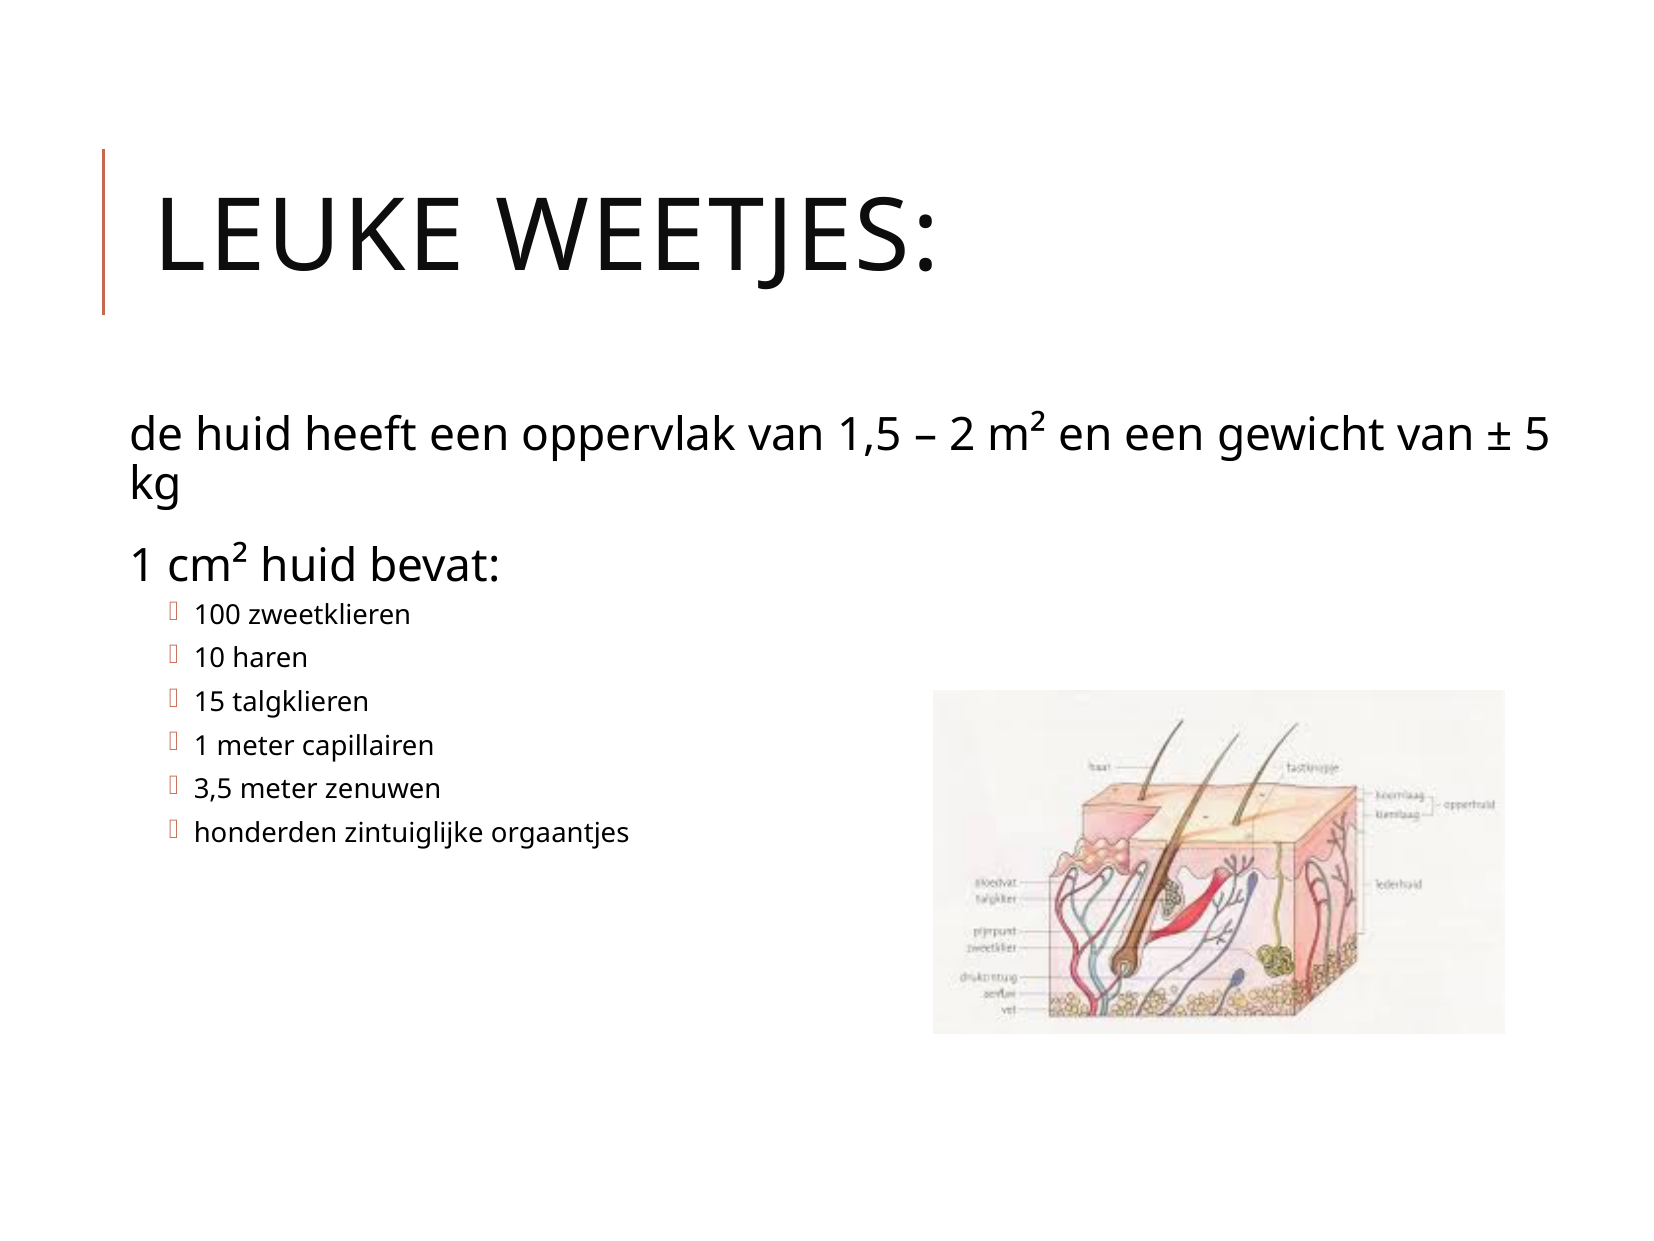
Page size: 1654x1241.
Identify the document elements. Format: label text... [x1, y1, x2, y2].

title LEUKE WEETJES: [138, 105, 1458, 377]
picture [932, 690, 1505, 1034]
list de huid heeft een oppervlak van 1,5 – 2 m² en een gewicht van ± 5 kg 1 cm² huid bevat: 100 zweetklieren 10 haren 15 talgklieren 1 meter capillairen 3,5 meter zenuwen honderden zintuiglijke orgaantjes [105, 402, 1607, 1128]
